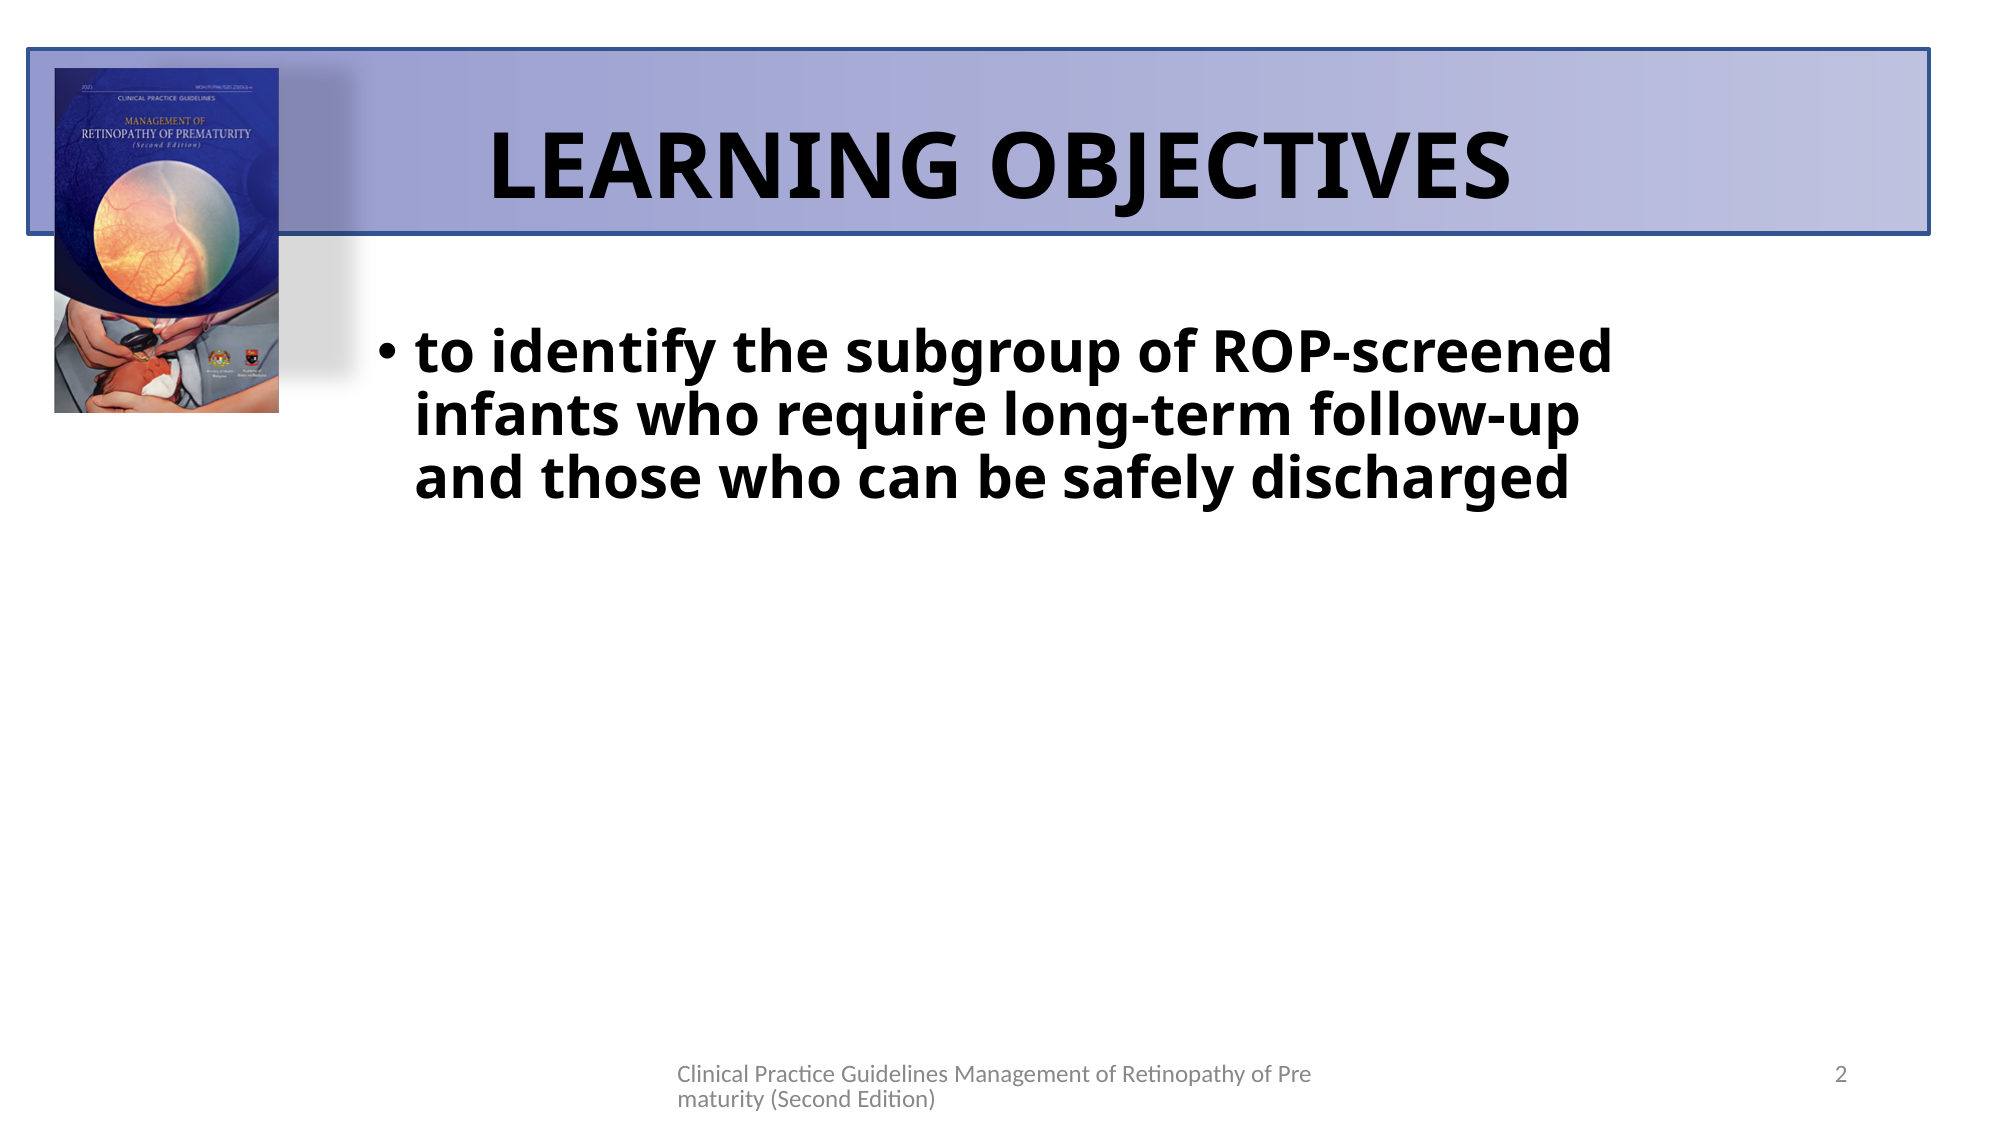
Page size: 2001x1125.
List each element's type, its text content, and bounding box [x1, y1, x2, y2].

text_box [390, 47, 1931, 236]
picture [54, 37, 386, 413]
text_box [26, 47, 49, 236]
text_box LEARNING OBJECTIVES [390, 59, 1863, 278]
footer Clinical Practice Guidelines Management of Retinopathy of Prematurity (Second Edition) [662, 1042, 1338, 1103]
slide_number 2 [1412, 1042, 1863, 1103]
list to identify the subgroup of ROP-screened infants who require long-term follow-up and those who can be safely discharged [362, 314, 1673, 1029]
